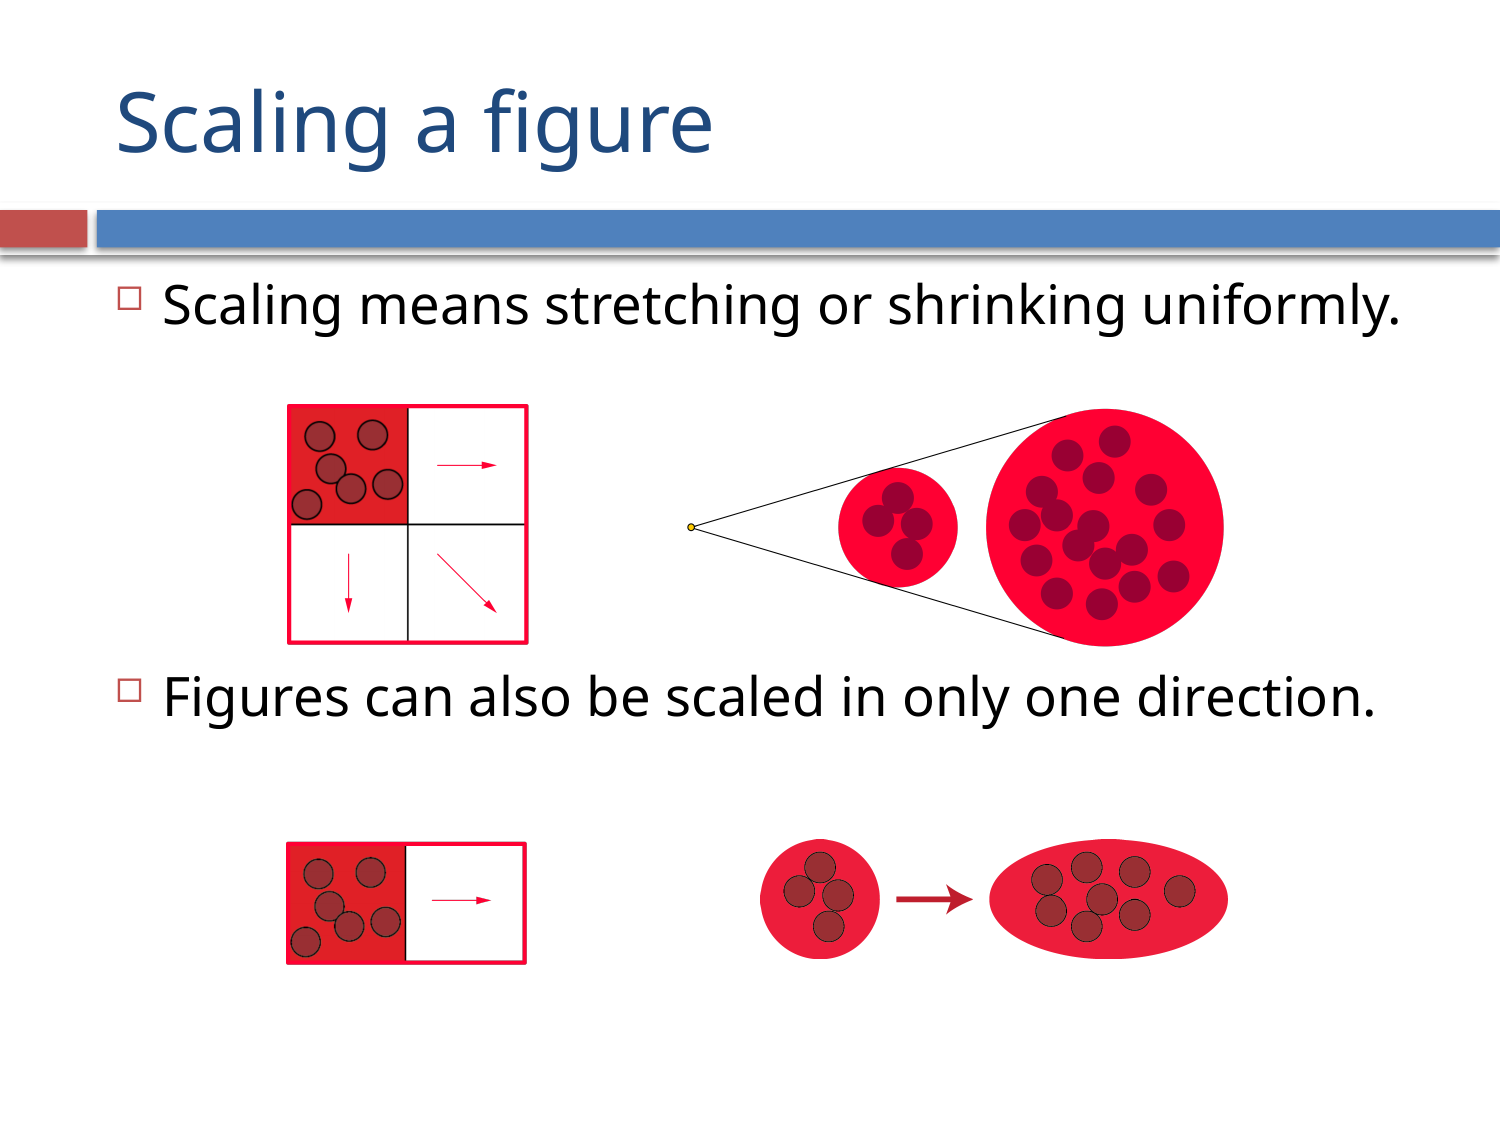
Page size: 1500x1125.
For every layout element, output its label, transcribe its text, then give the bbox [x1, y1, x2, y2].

picture [284, 400, 534, 648]
title Scaling a figure [100, 37, 1438, 200]
picture [284, 839, 532, 968]
picture [678, 403, 1228, 649]
list Scaling means stretching or shrinking uniformly. Figures can also be scaled in only one direction. [100, 262, 1438, 810]
picture [759, 839, 1228, 960]
